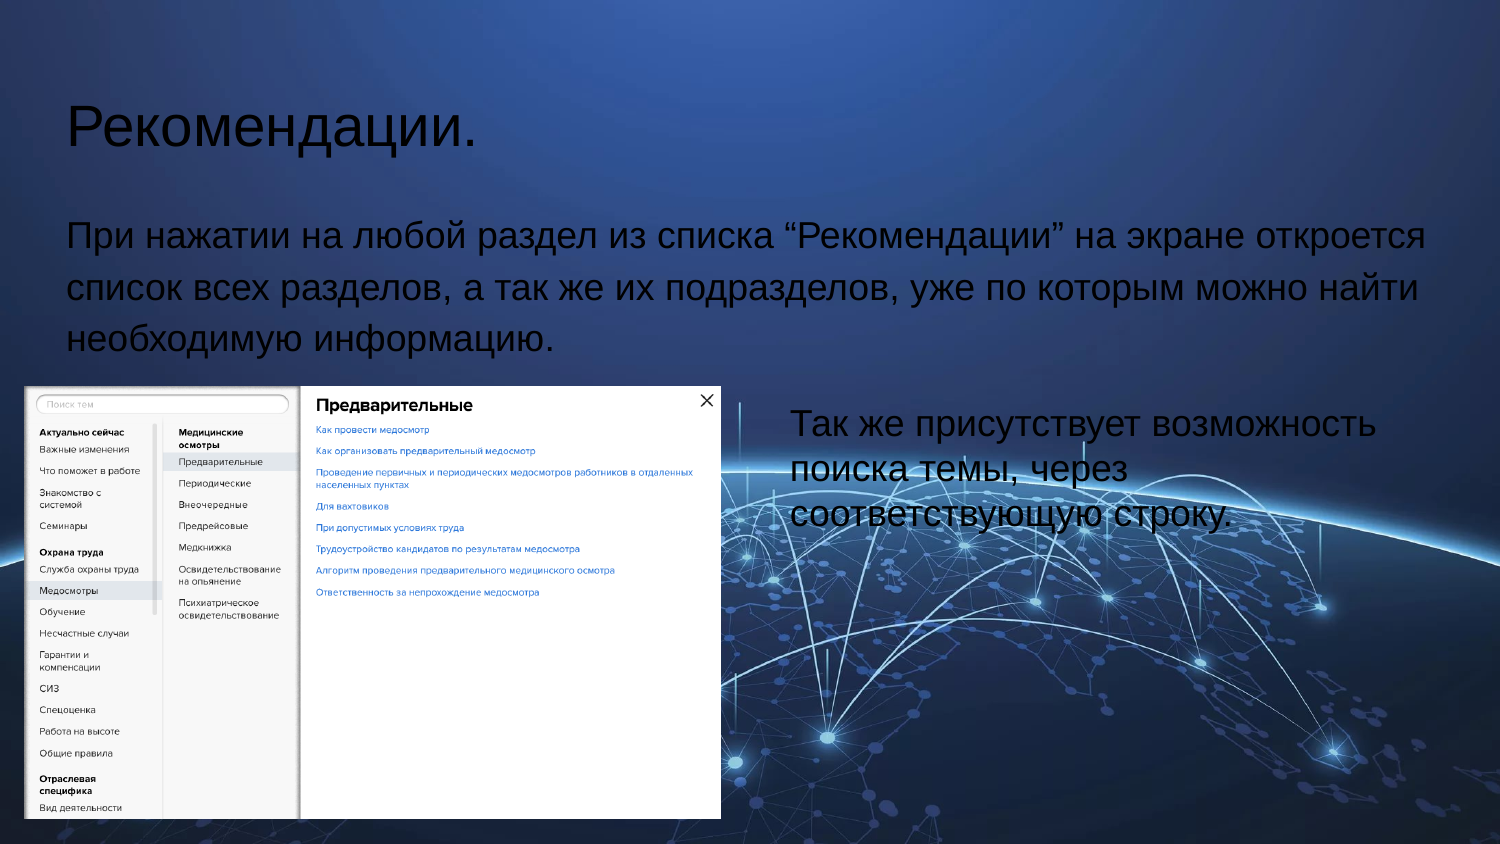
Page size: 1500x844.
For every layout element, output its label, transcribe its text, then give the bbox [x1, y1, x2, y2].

picture [0, 0, 1500, 844]
list При нажатии на любой раздел из списка “Рекомендации” на экране откроется список всех разделов, а так же их подразделов, уже по которым можно найти необходимую информацию. [51, 189, 1449, 362]
title Рекомендации. [51, 72, 1449, 167]
text_box Так же присутствует возможность поиска темы, через соответствующую строку. [775, 383, 1422, 798]
